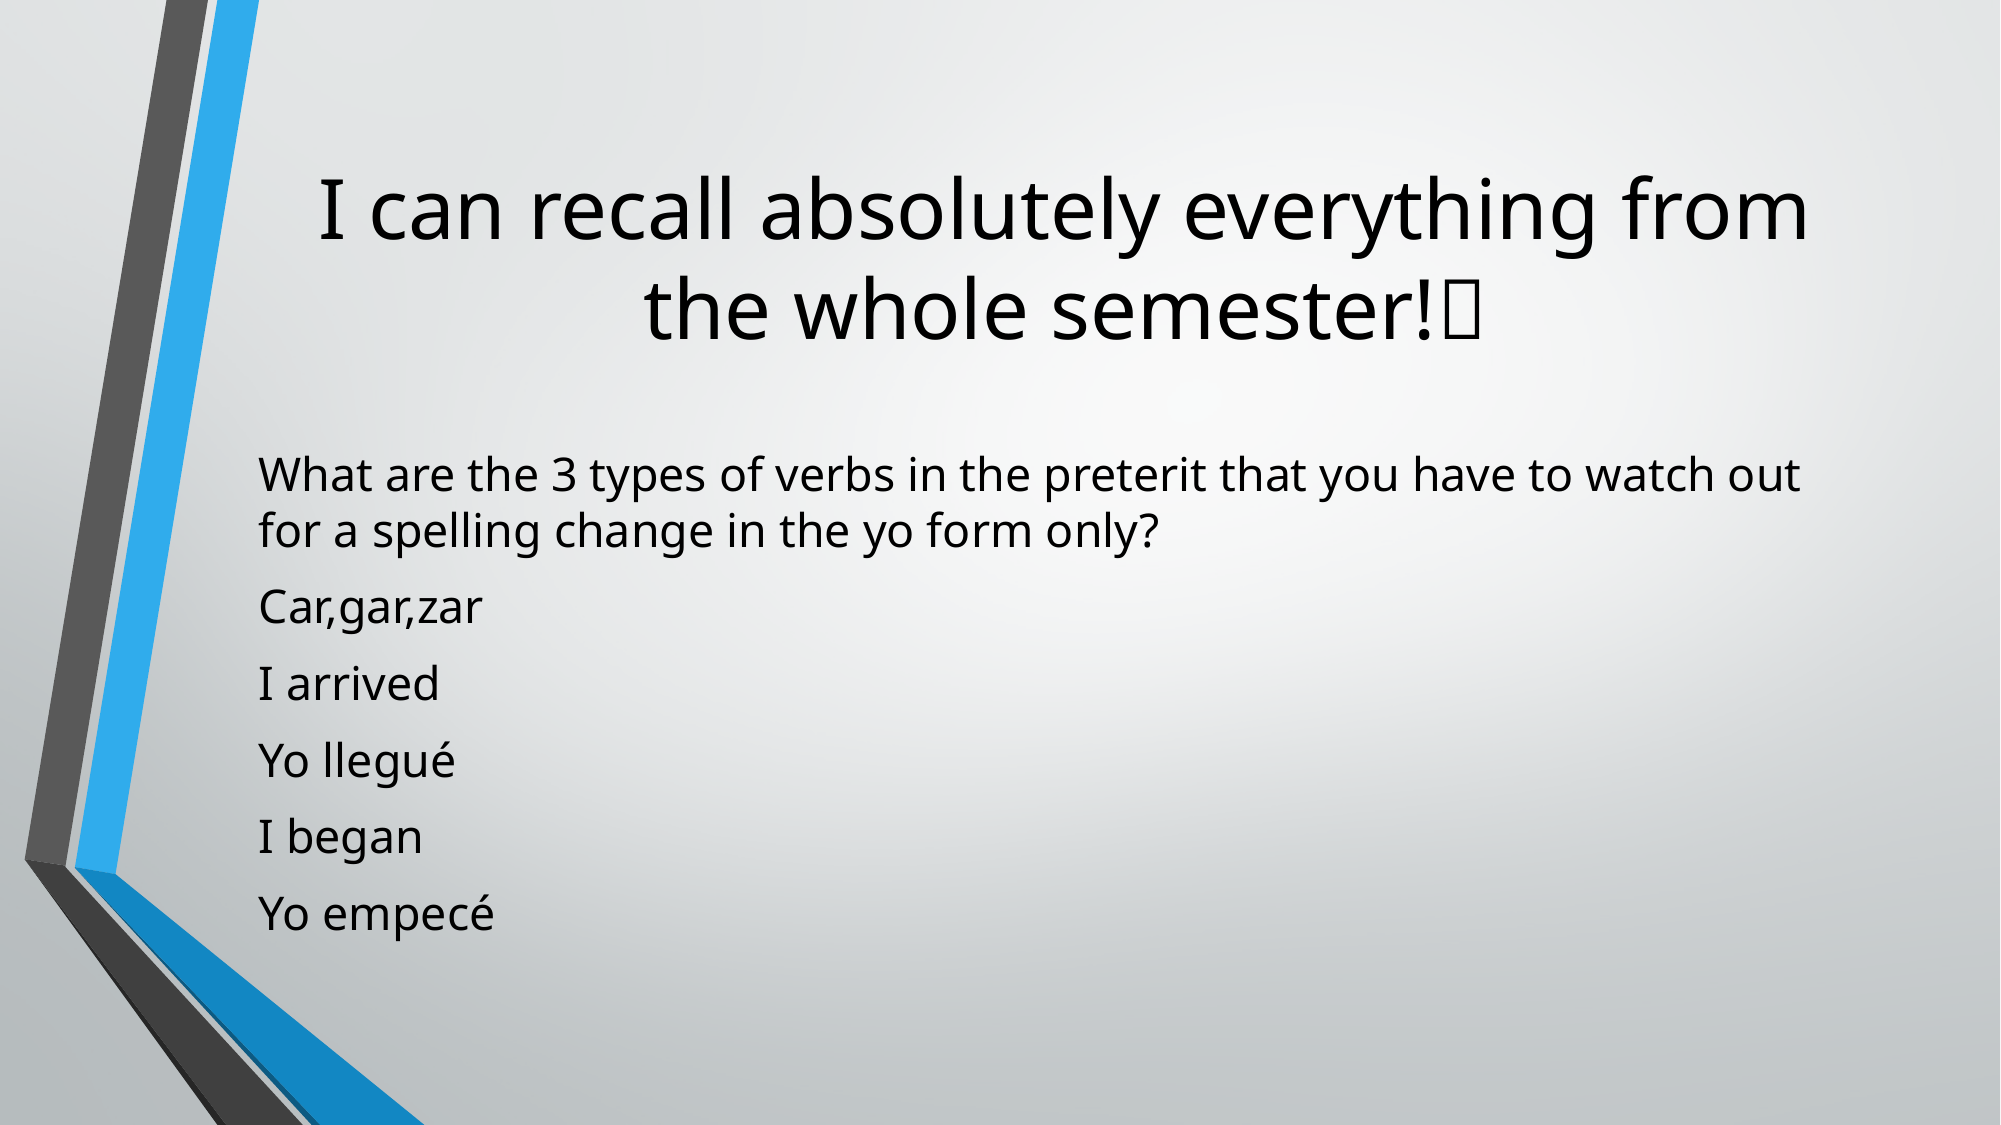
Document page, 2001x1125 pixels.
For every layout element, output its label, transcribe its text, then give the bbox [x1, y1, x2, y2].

title I can recall absolutely everything from the whole semester! [243, 112, 1887, 400]
list What are the 3 types of verbs in the preterit that you have to watch out for a spelling change in the yo form only? Car,gar,zar I arrived Yo llegué I began Yo empecé [243, 437, 1887, 950]
